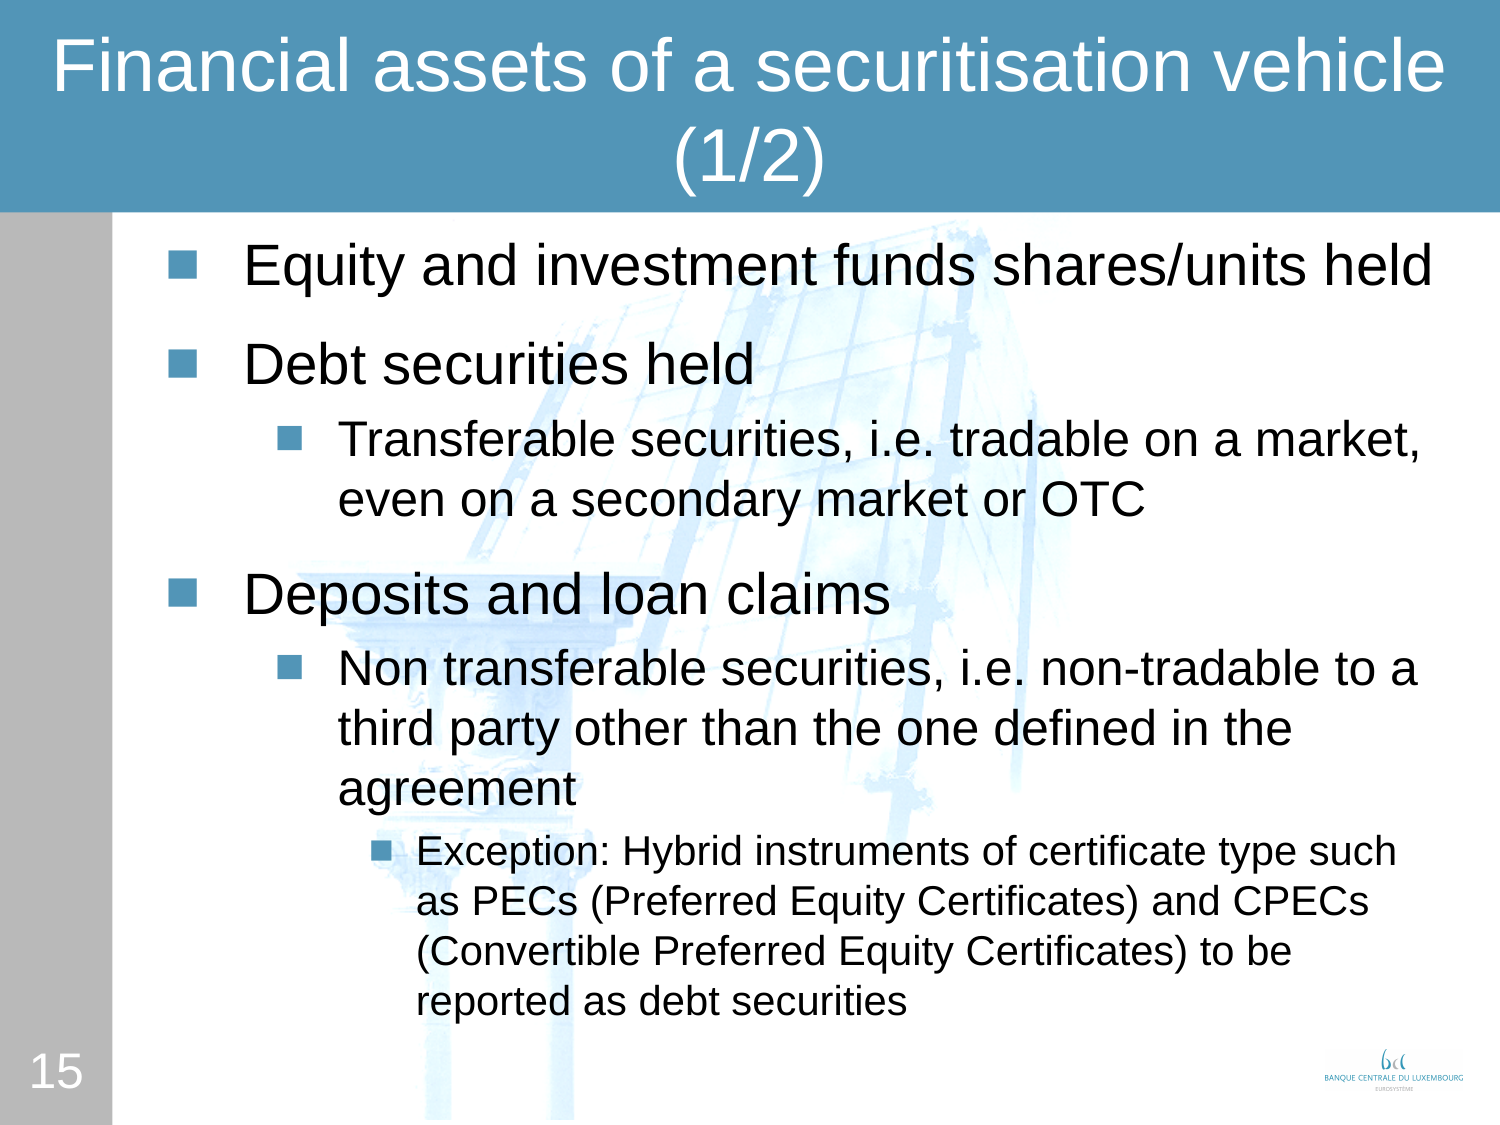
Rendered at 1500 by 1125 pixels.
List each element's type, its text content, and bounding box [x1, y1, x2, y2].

list Equity and investment funds shares/units held Debt securities held Transferable securities, i.e. tradable on a market, even on a secondary market or OTC Deposits and loan claims Non transferable securities, i.e. non-tradable to a third party other than the one defined in the agreement Exception: Hybrid instruments of certificate type such as PECs (Preferred Equity Certificates) and CPECs (Convertible Preferred Equity Certificates) to be reported as debt securities [149, 219, 1463, 1071]
picture [287, 213, 1500, 1120]
slide_number 15 [0, 1012, 113, 1125]
title Financial assets of a securitisation vehicle (1/2) [0, 0, 1500, 213]
